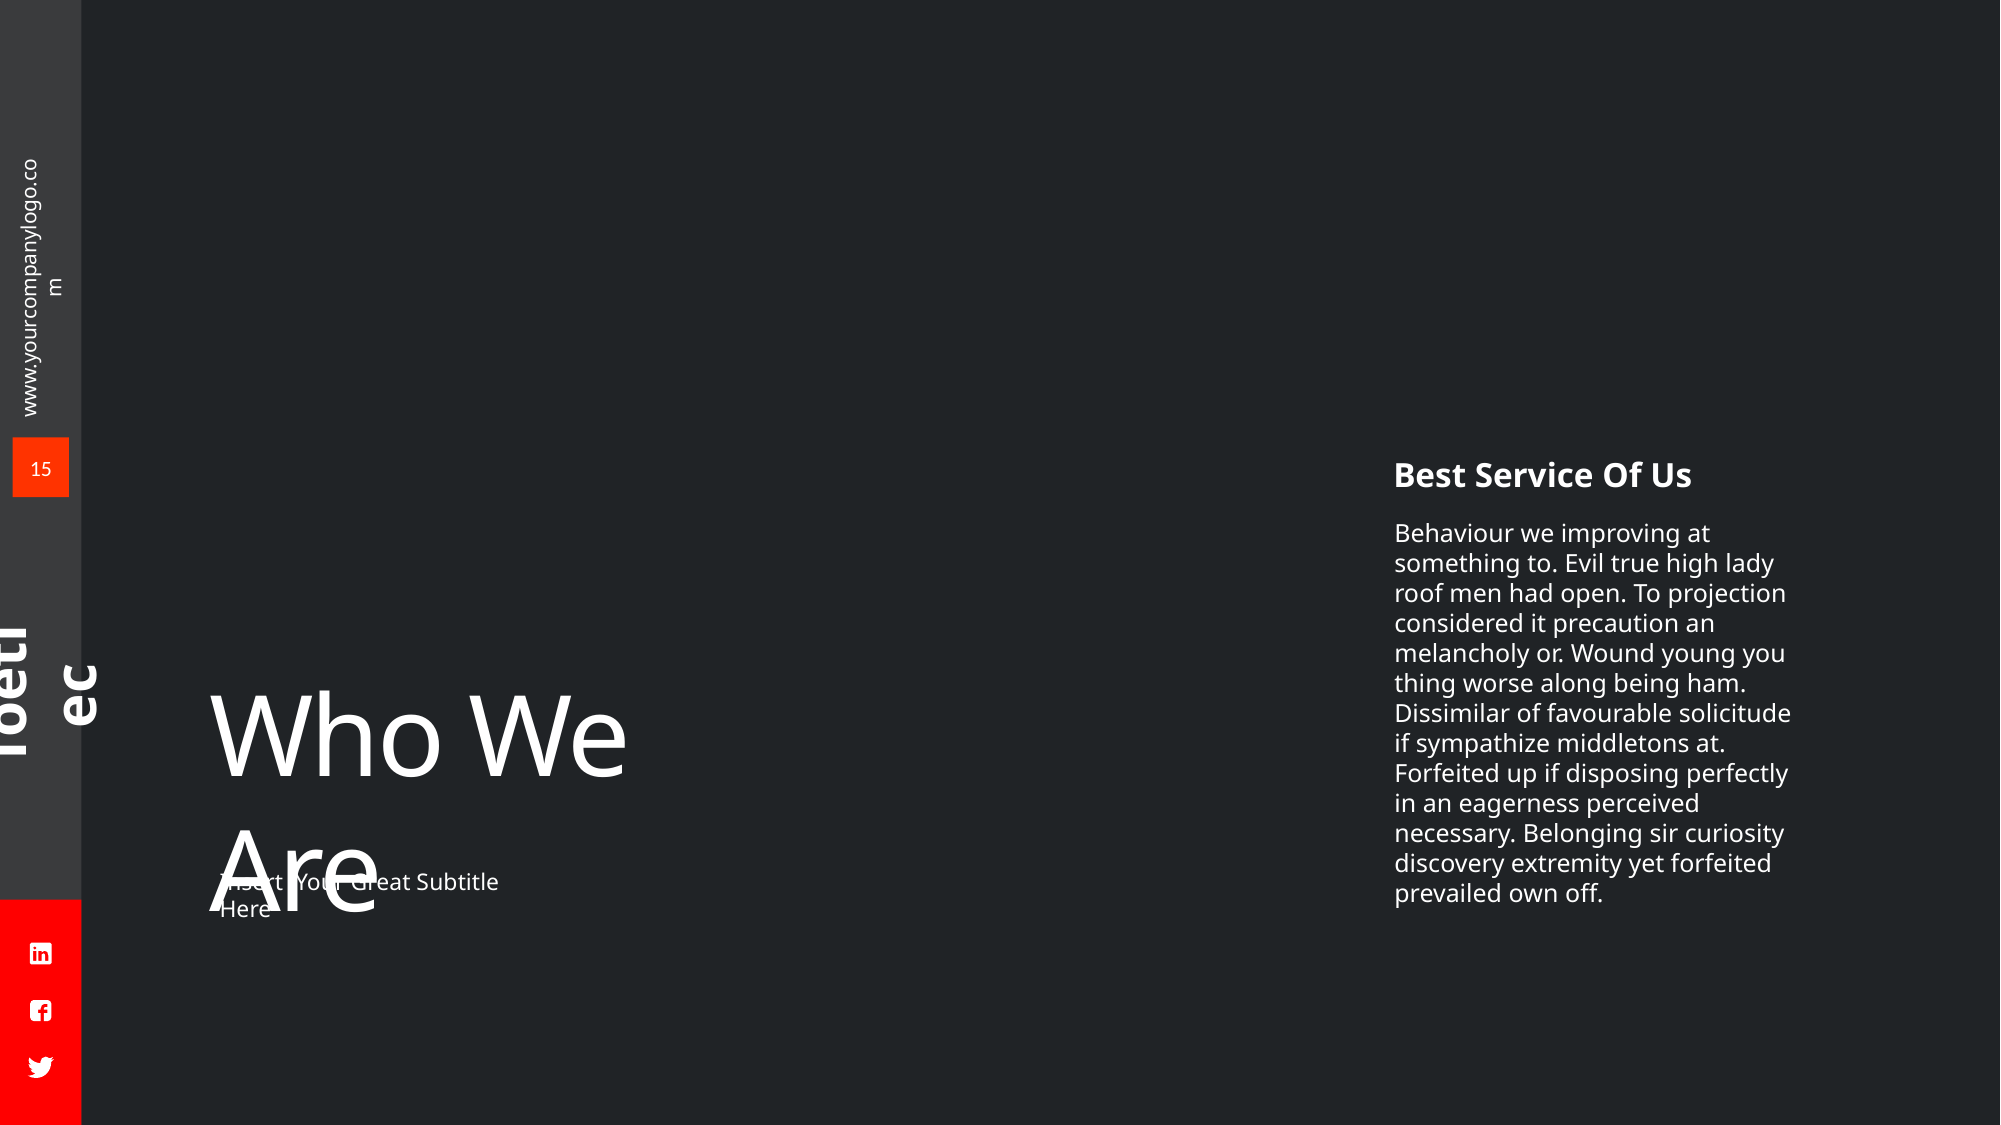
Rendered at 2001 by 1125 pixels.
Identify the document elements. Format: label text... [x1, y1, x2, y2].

picture [158, 114, 1328, 790]
text_box Best Service Of Us [1378, 437, 1760, 512]
text_box Behaviour we improving at something to. Evil true high lady roof men had open. To projection considered it precaution an melancholy or. Wound young you thing worse along being ham. Dissimilar of favourable solicitude if sympathize middletons at. Forfeited up if disposing perfectly in an eagerness perceived necessary. Belonging sir curiosity discovery extremity yet forfeited prevailed own off. [1379, 510, 1811, 915]
text_box Who We Are [194, 790, 723, 859]
slide_number 15 [12, 437, 69, 498]
text_box Insert Your Great Subtitle Here [204, 860, 559, 930]
